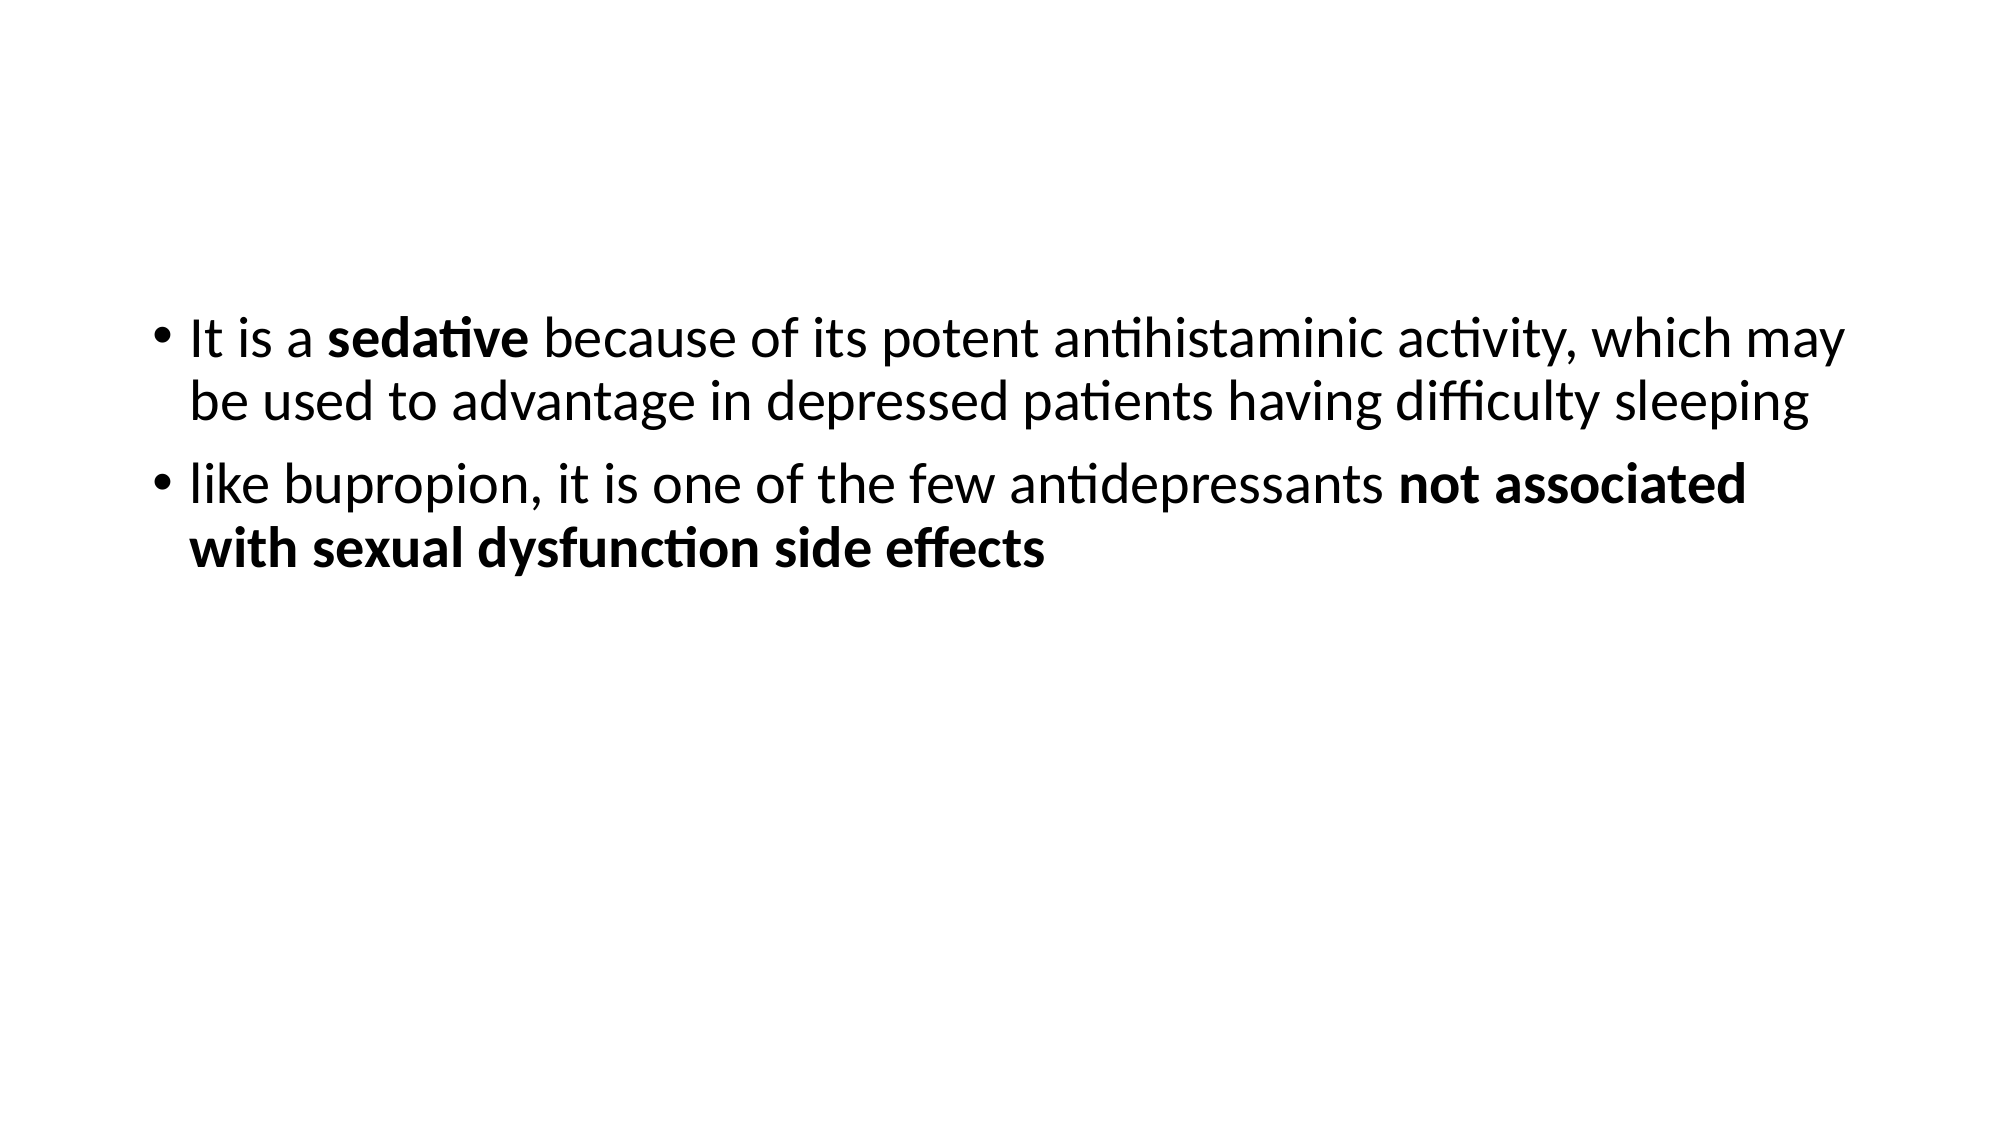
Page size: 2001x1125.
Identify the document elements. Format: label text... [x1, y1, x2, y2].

list It is a sedative because of its potent antihistaminic activity, which may be used to advantage in depressed patients having difficulty sleeping like bupropion, it is one of the few antidepressants not associated with sexual dysfunction side effects [137, 299, 1863, 1014]
